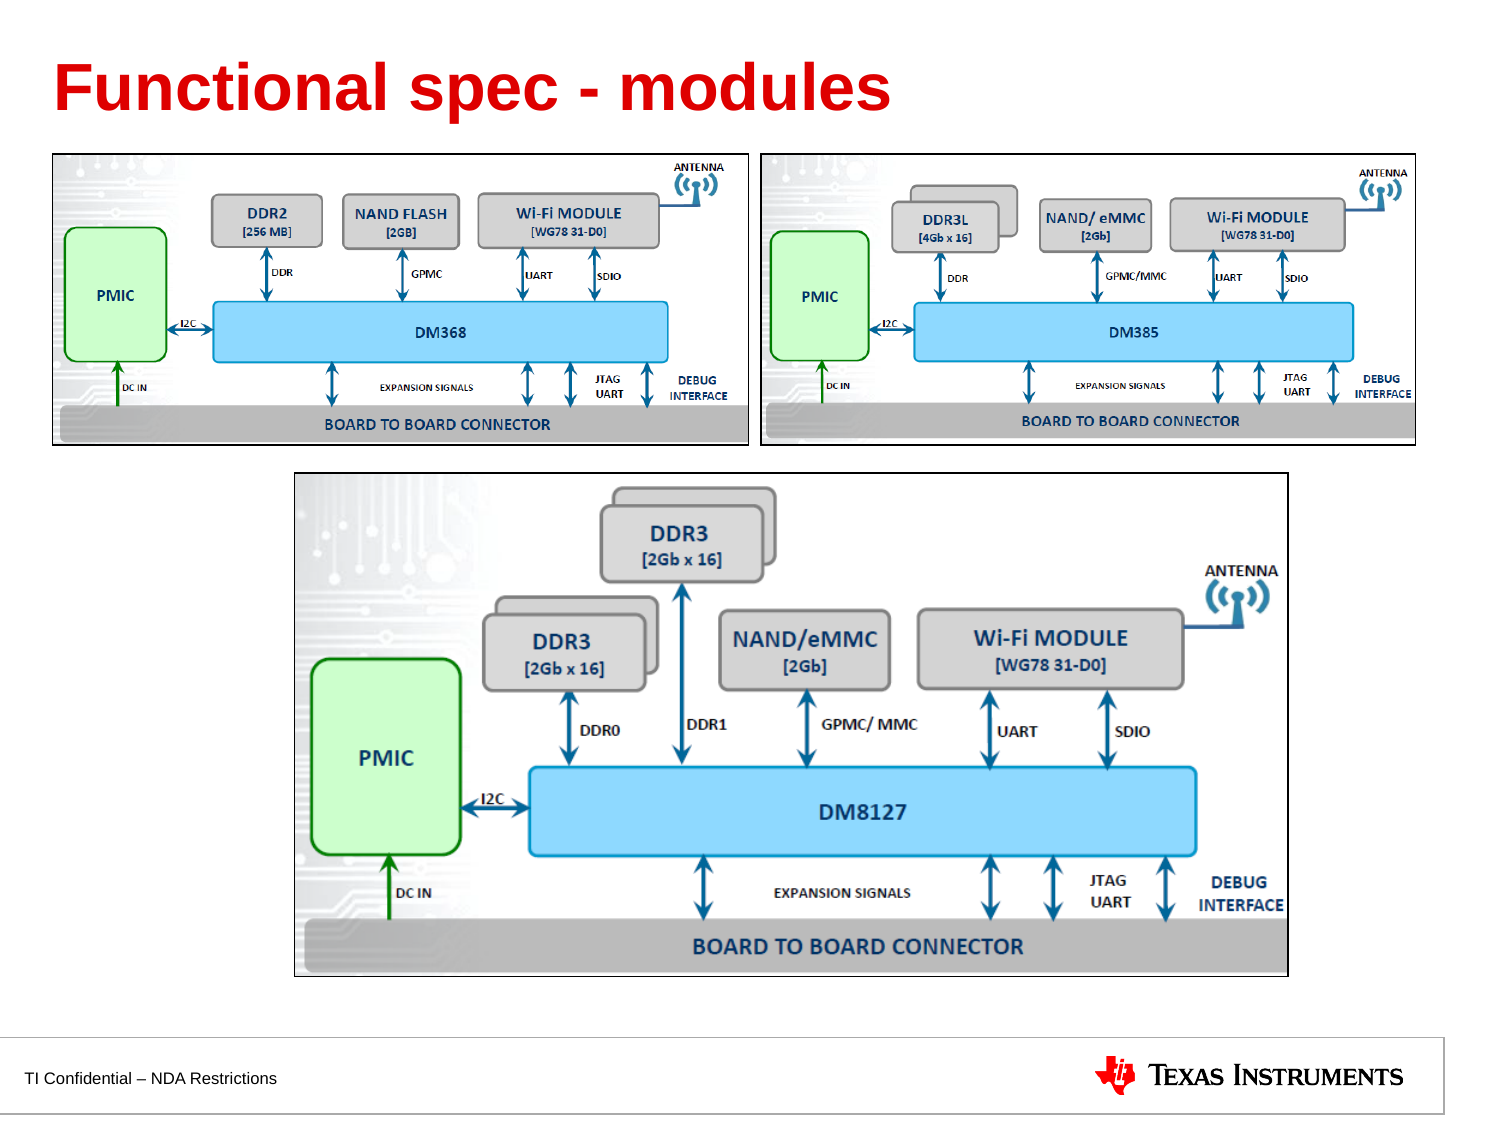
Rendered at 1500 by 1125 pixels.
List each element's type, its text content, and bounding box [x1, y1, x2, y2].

title Functional spec - modules [37, 23, 1426, 158]
picture [761, 154, 1415, 445]
picture [294, 473, 1288, 977]
picture [1095, 1056, 1403, 1095]
picture [52, 154, 749, 445]
